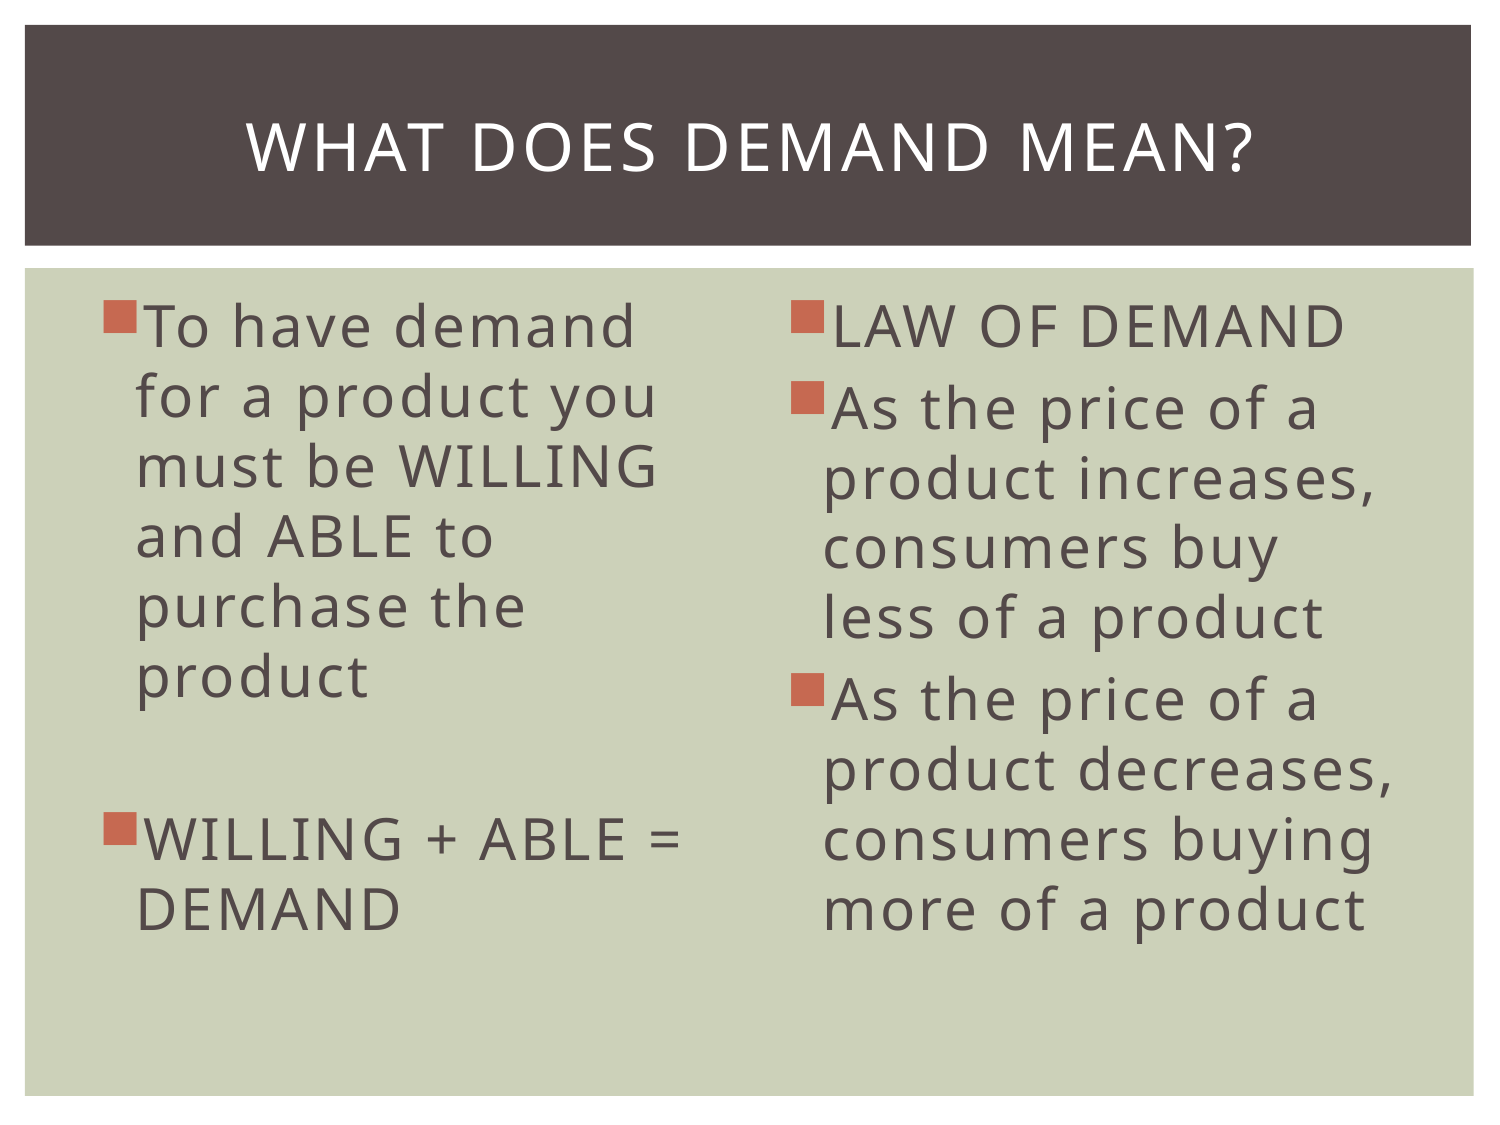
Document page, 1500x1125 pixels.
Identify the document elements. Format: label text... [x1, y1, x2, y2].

list LAW OF DEMAND As the price of a product increases, consumers buy less of a product As the price of a product decreases, consumers buying more of a product [762, 281, 1425, 1005]
list To have demand for a product you must be WILLING and ABLE to purchase the product WILLING + ABLE = DEMAND [75, 281, 738, 1005]
title What does DEMAND mean? [62, 58, 1438, 232]
